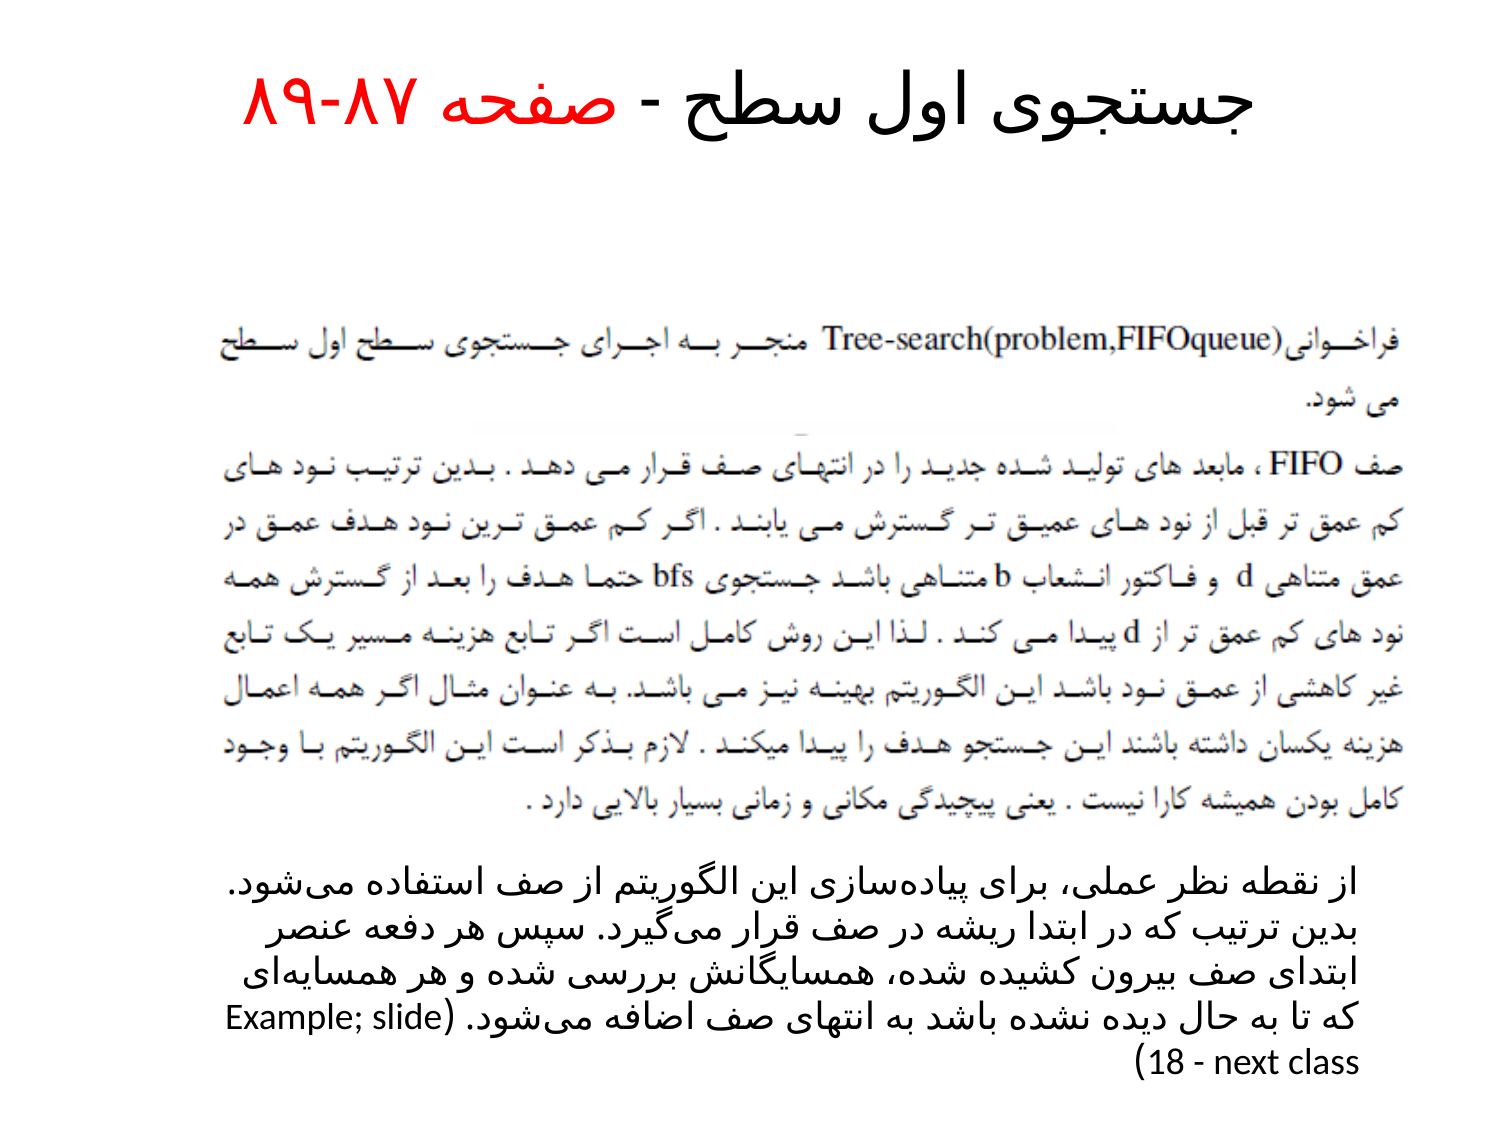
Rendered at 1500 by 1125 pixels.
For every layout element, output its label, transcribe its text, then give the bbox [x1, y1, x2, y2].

picture [212, 299, 1433, 436]
text_box از نقطه نظر عملی، برای پیاده‌سازی این الگوریتم از صف استفاده می‌شود. بدین ترتیب که در ابتدا ریشه در صف قرار می‌گیرد. سپس هر دفعه عنصر ابتدای صف بیرون کشیده شده، همسایگانش بررسی شده و هر همسایه‌ای که تا به حال دیده نشده باشد به انتهای صف اضافه می‌شود. (Example; slide 18 - next class) [187, 849, 1375, 1090]
picture [212, 437, 1430, 831]
title جستجوی اول سطح - صفحه ۸۷-۸۹ [75, 45, 1425, 233]
